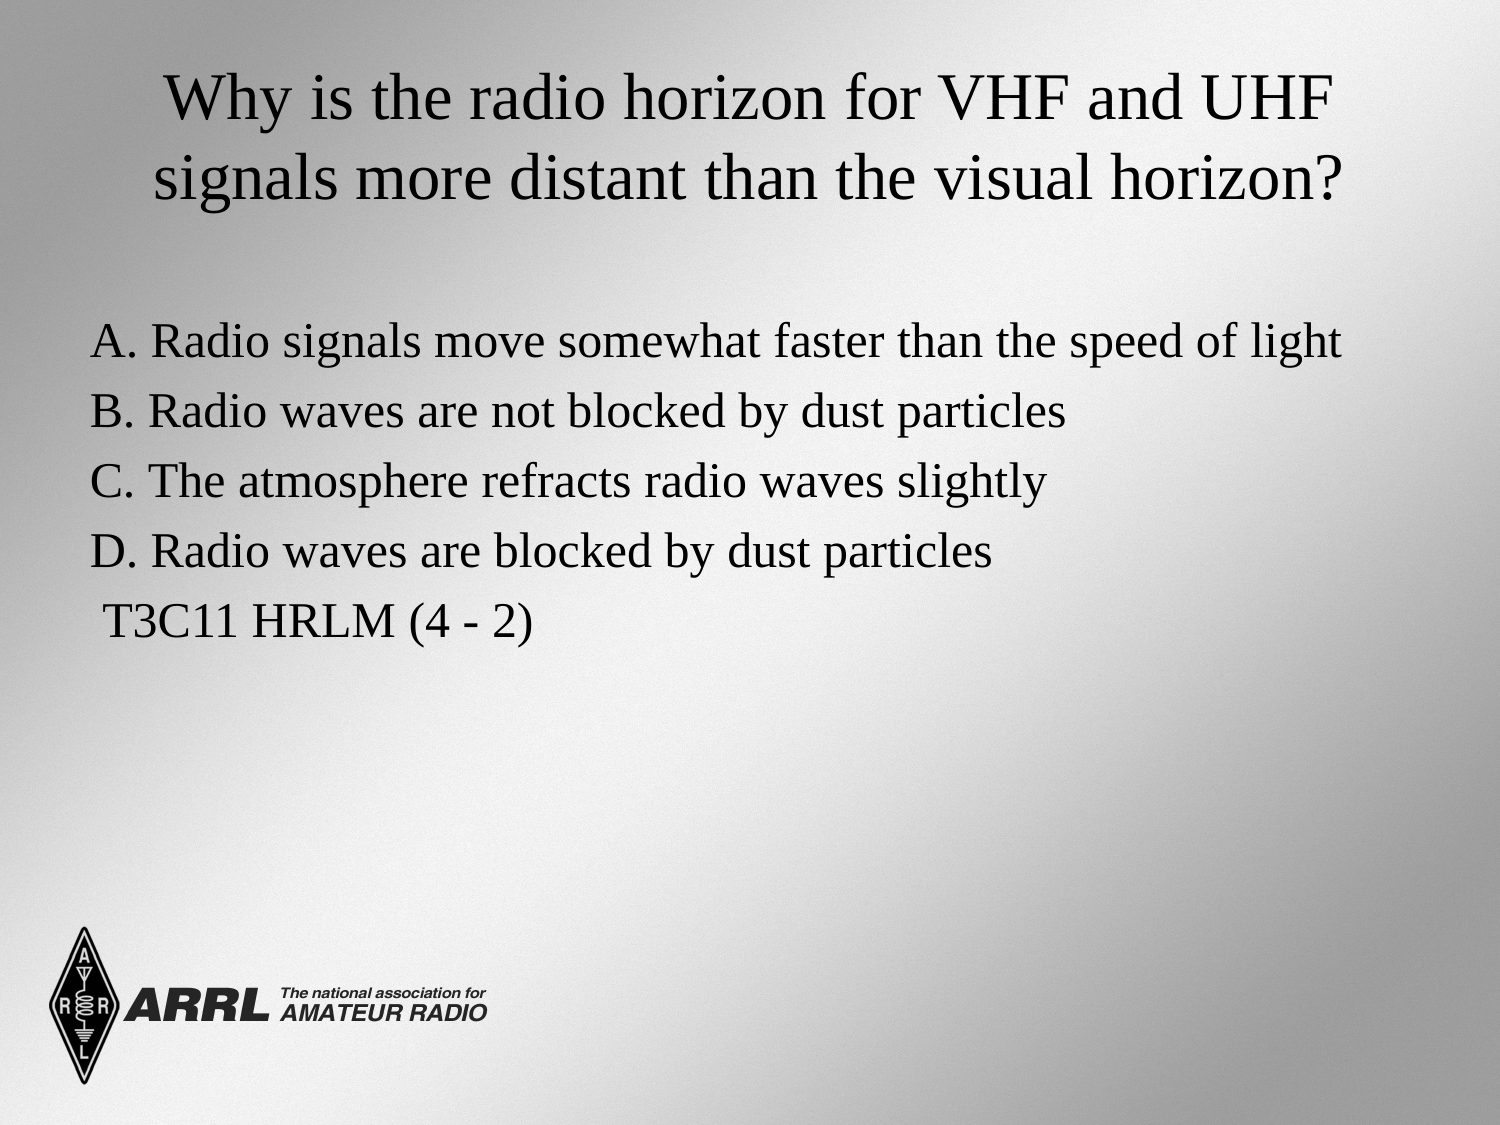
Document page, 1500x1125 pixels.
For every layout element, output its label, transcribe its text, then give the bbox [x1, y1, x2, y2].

list A. Radio signals move somewhat faster than the speed of light B. Radio waves are not blocked by dust particles C. The atmosphere refracts radio waves slightly D. Radio waves are blocked by dust particles T3C11 HRLM (4 - 2) [75, 299, 1425, 1005]
title Why is the radio horizon for VHF and UHF signals more distant than the visual horizon? [75, 45, 1425, 233]
picture [0, 0, 1500, 1125]
